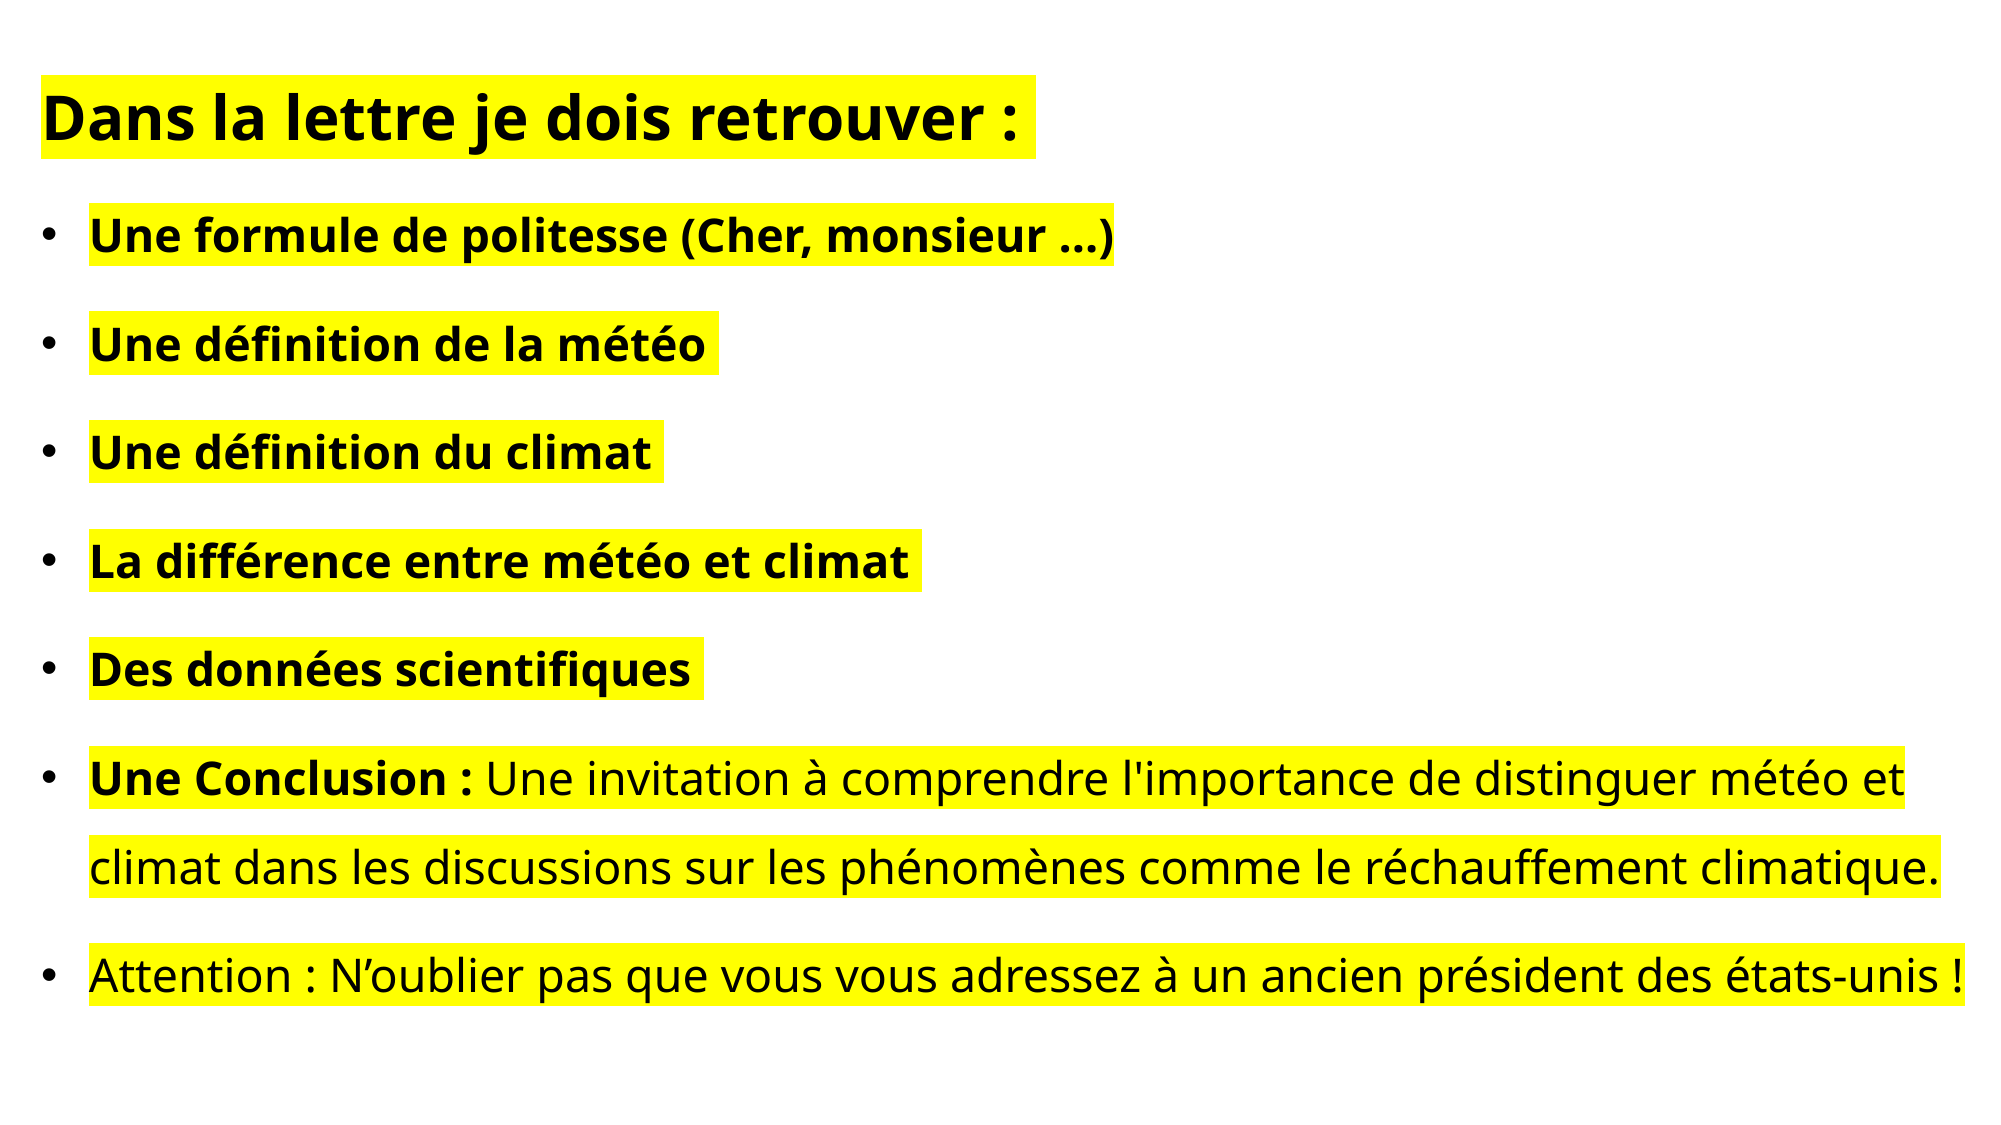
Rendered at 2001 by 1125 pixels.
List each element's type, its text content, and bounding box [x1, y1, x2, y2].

text_box Dans la lettre je dois retrouver : Une formule de politesse (Cher, monsieur …) Une définition de la météo Une définition du climat La différence entre météo et climat Des données scientifiques Une Conclusion : Une invitation à comprendre l'importance de distinguer météo et climat dans les discussions sur les phénomènes comme le réchauffement climatique. Attention : N’oublier pas que vous vous adressez à un ancien président des états-unis ! [26, 34, 2000, 1125]
